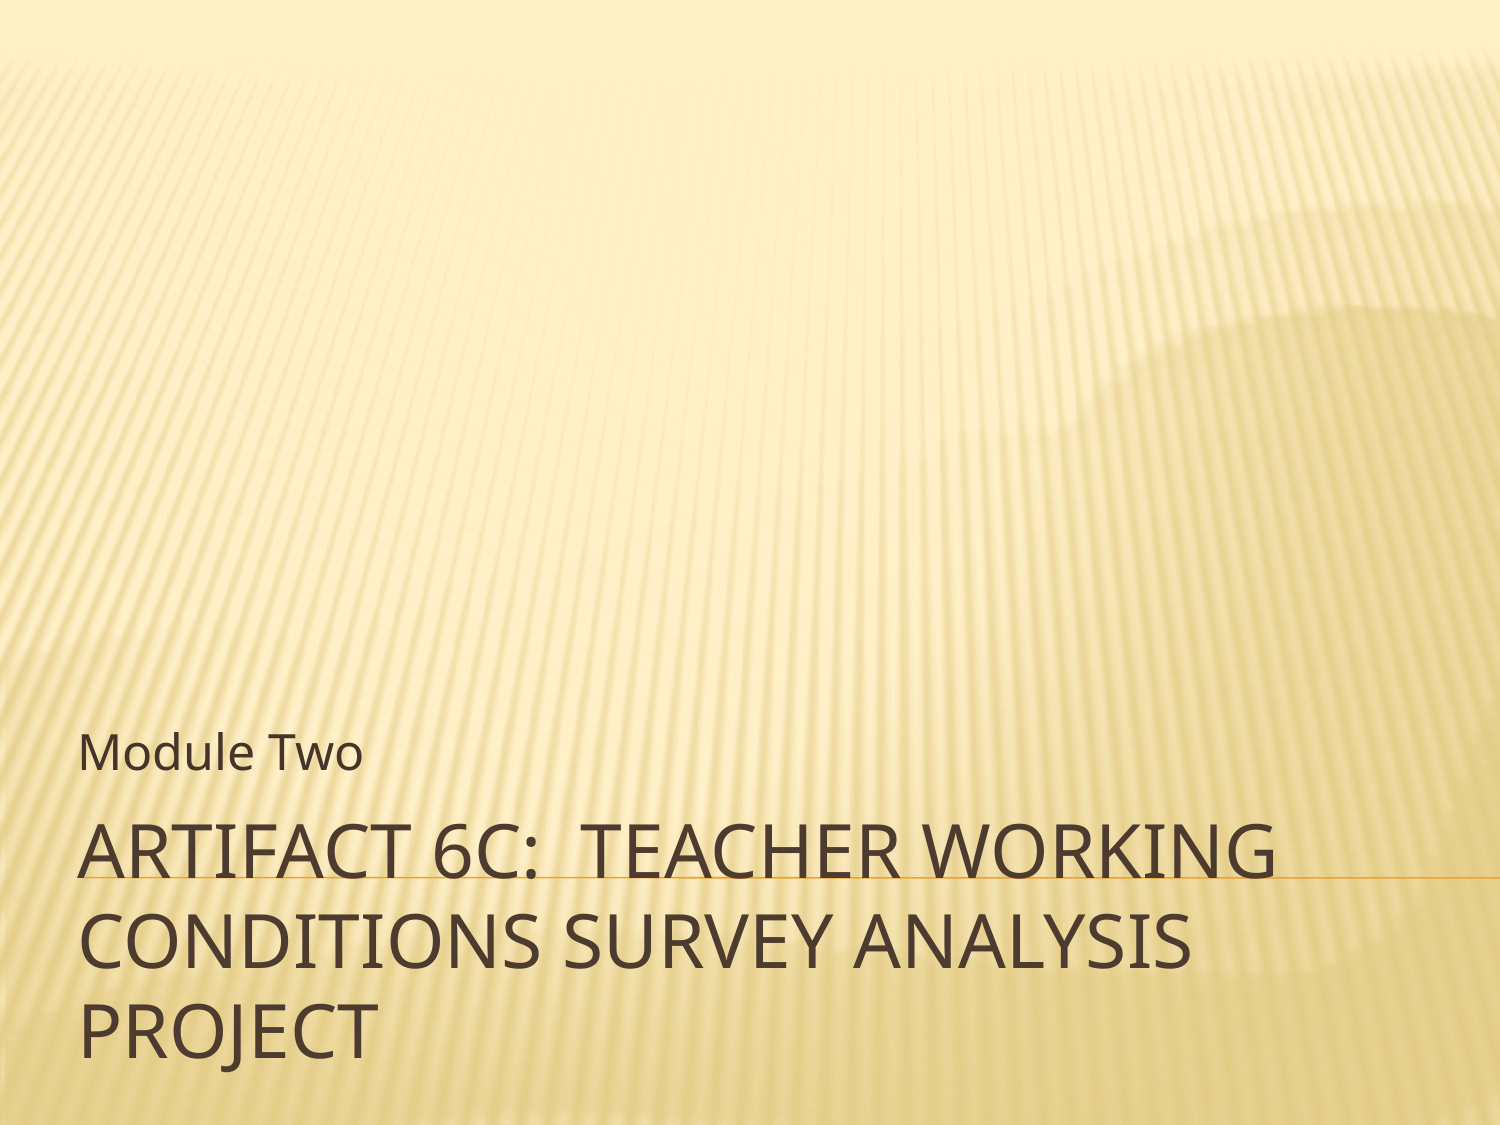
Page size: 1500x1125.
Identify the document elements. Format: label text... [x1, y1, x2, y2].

subtitle Module Two [62, 637, 1450, 788]
title Artifact 6C: Teacher Working Conditions Survey Analysis Project [62, 796, 1450, 997]
